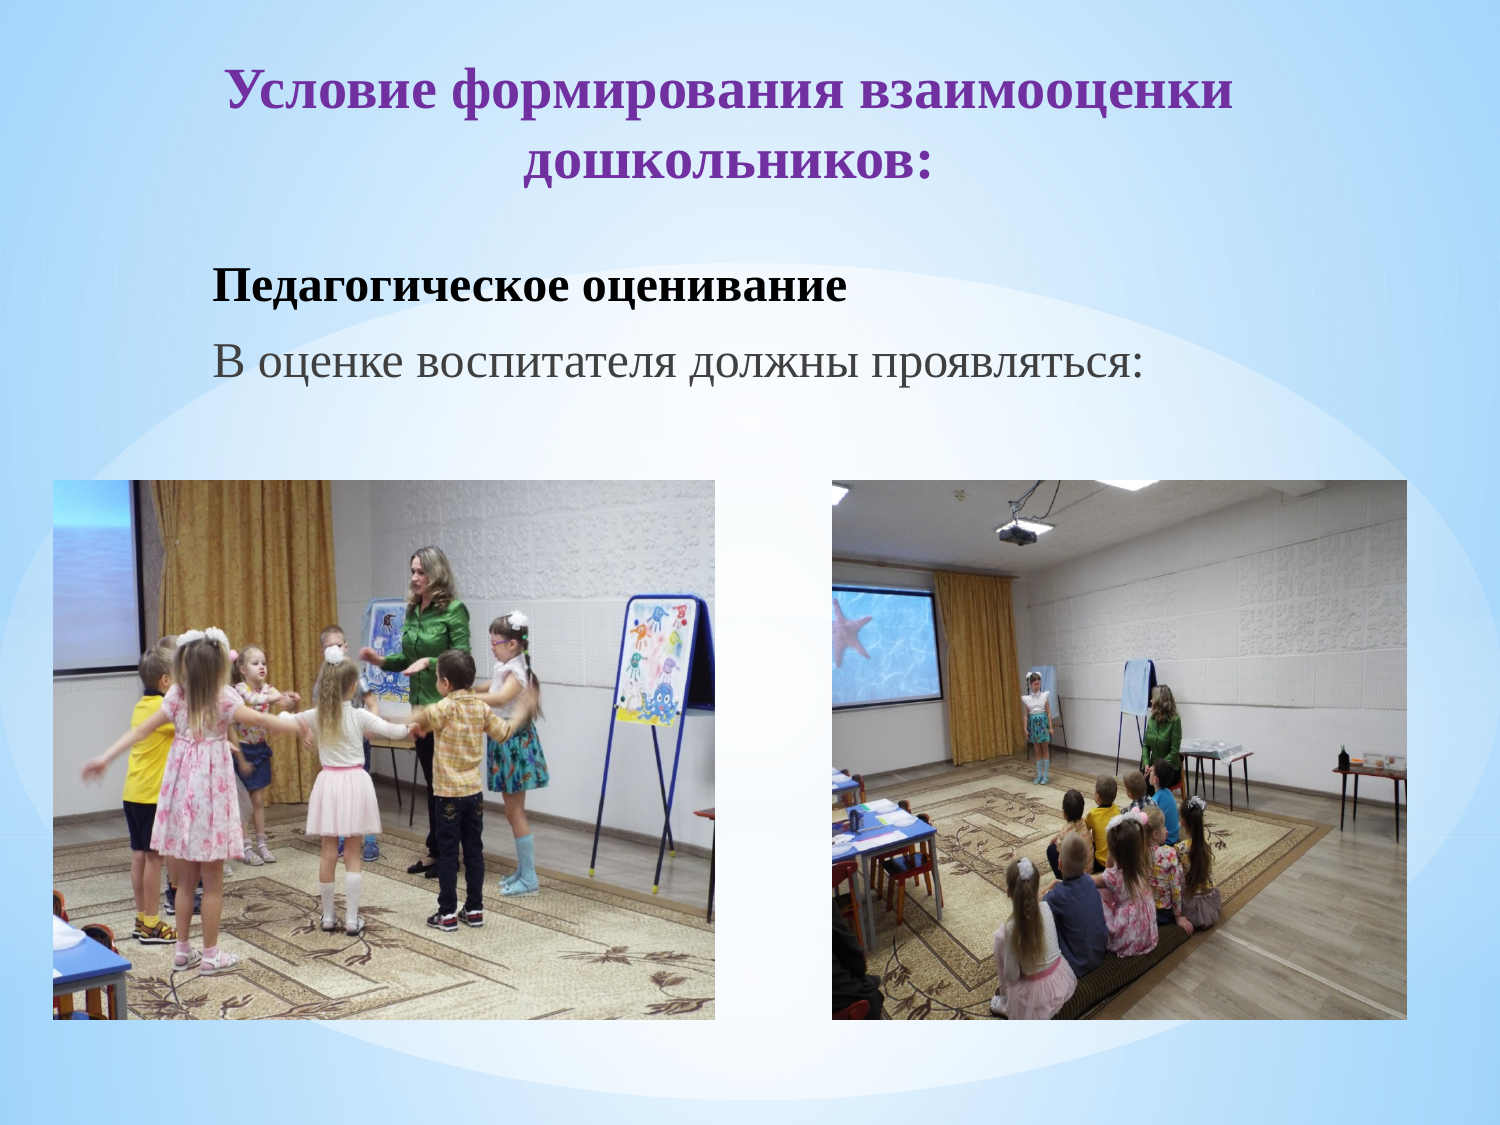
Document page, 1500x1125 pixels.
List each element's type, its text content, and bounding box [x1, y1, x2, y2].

picture [53, 480, 716, 1020]
list Педагогическое оценивание В оценке воспитателя должны проявляться: [189, 243, 1240, 427]
picture [831, 480, 1407, 1020]
title Условие формирования взаимооценки дошкольников: [194, 42, 1264, 231]
